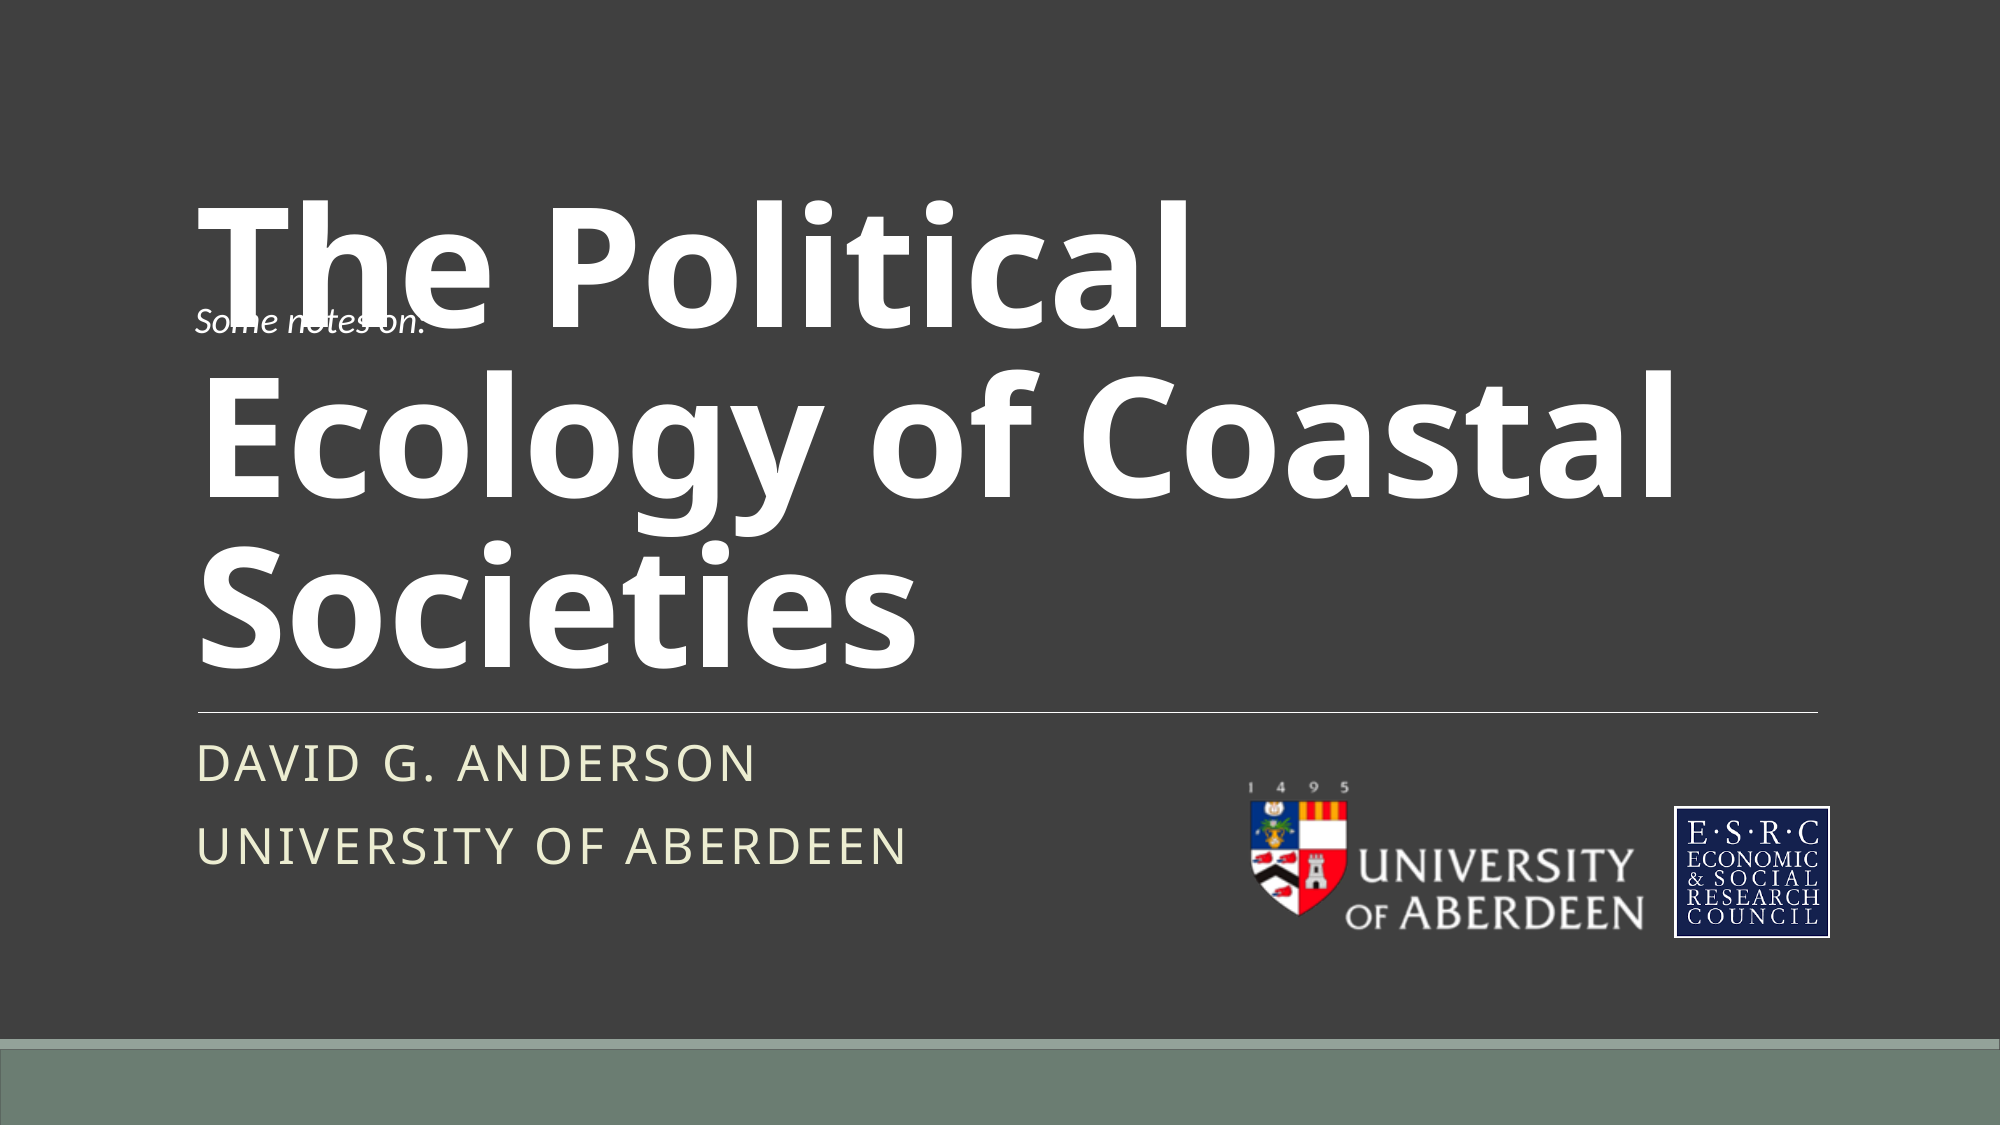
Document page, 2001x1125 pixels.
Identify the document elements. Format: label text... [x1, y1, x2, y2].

title The Political Ecology of Coastal Societies [180, 124, 1830, 710]
picture [1673, 806, 1831, 938]
subtitle David G. Anderson University of Aberdeen [180, 730, 1831, 919]
text_box Some notes on: [179, 288, 929, 348]
picture [1226, 760, 1659, 961]
